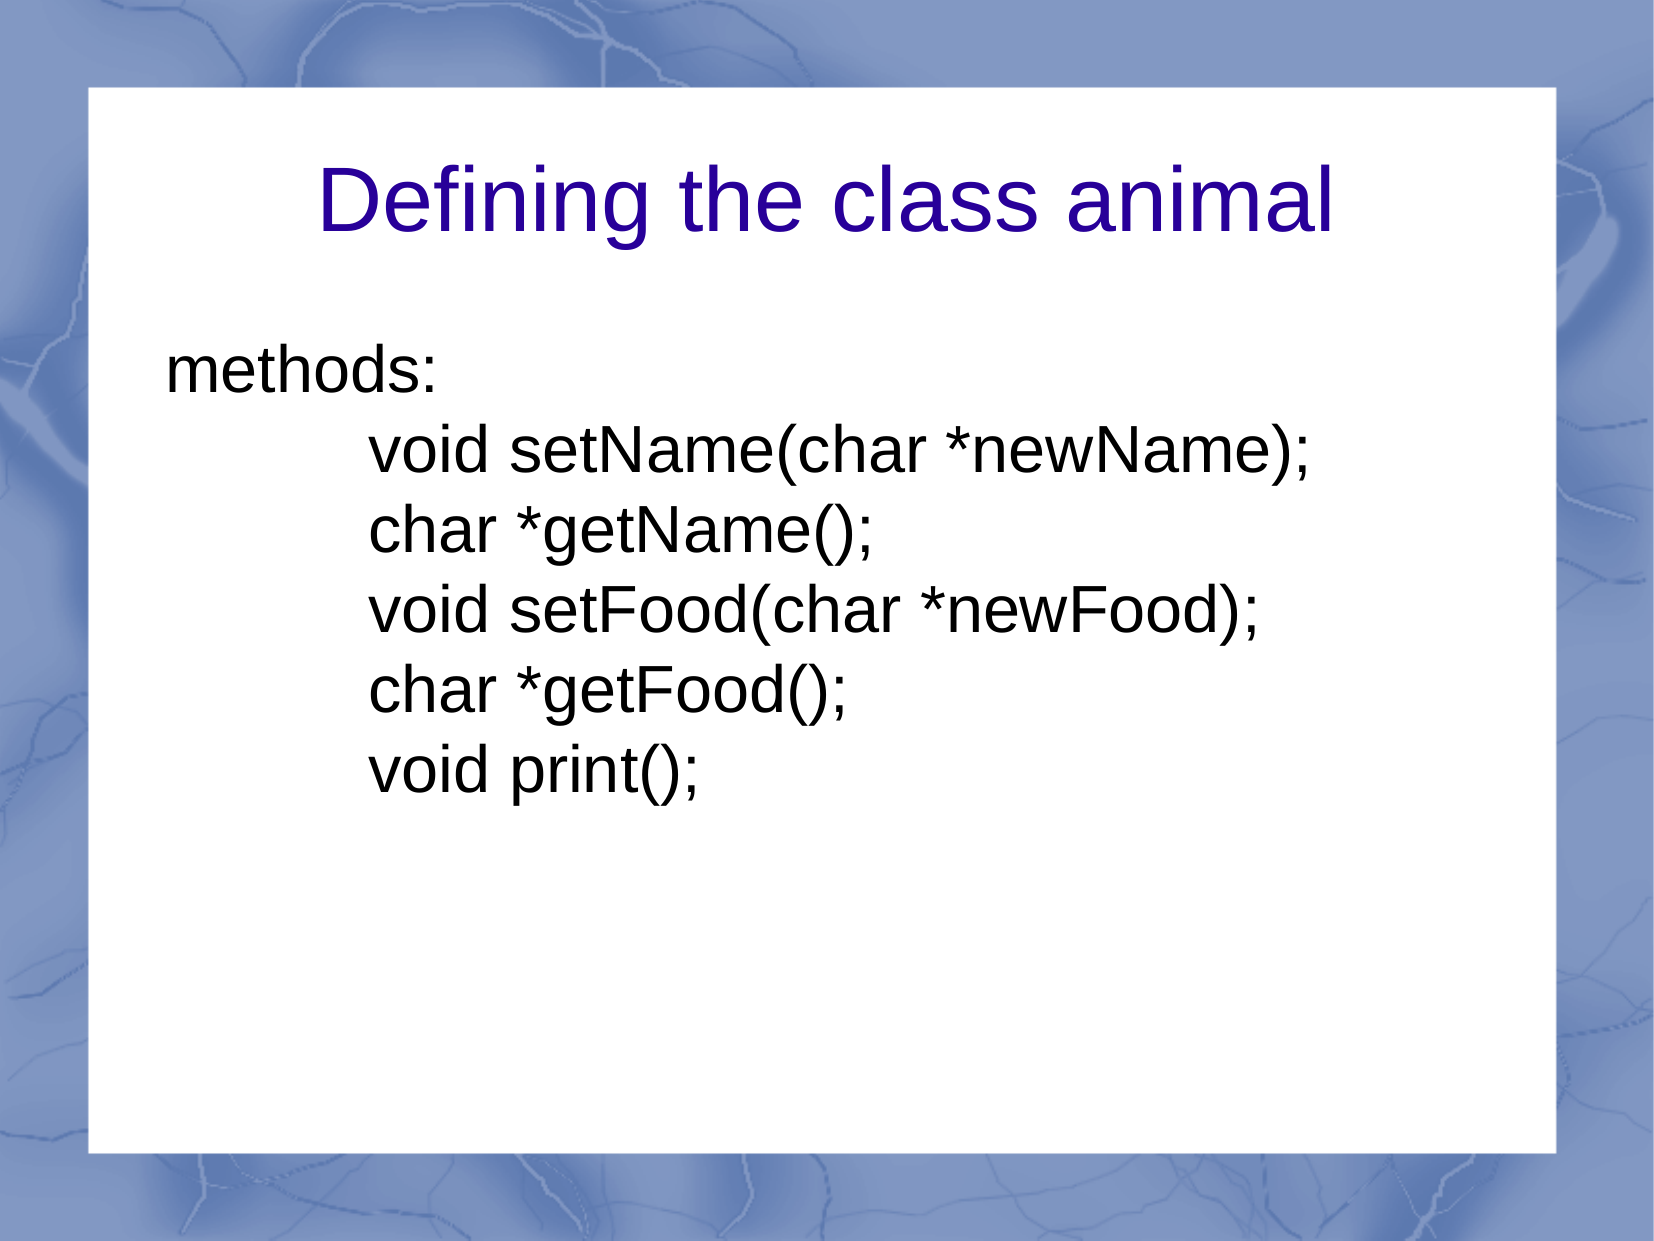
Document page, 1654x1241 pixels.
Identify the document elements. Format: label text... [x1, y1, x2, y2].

picture [0, 0, 1654, 1241]
title Defining the class animal [118, 90, 1536, 298]
list methods: void setName(char *newName); char *getName(); void setFood(char *newFood); char *getFood(); void print(); [147, 325, 1506, 1031]
